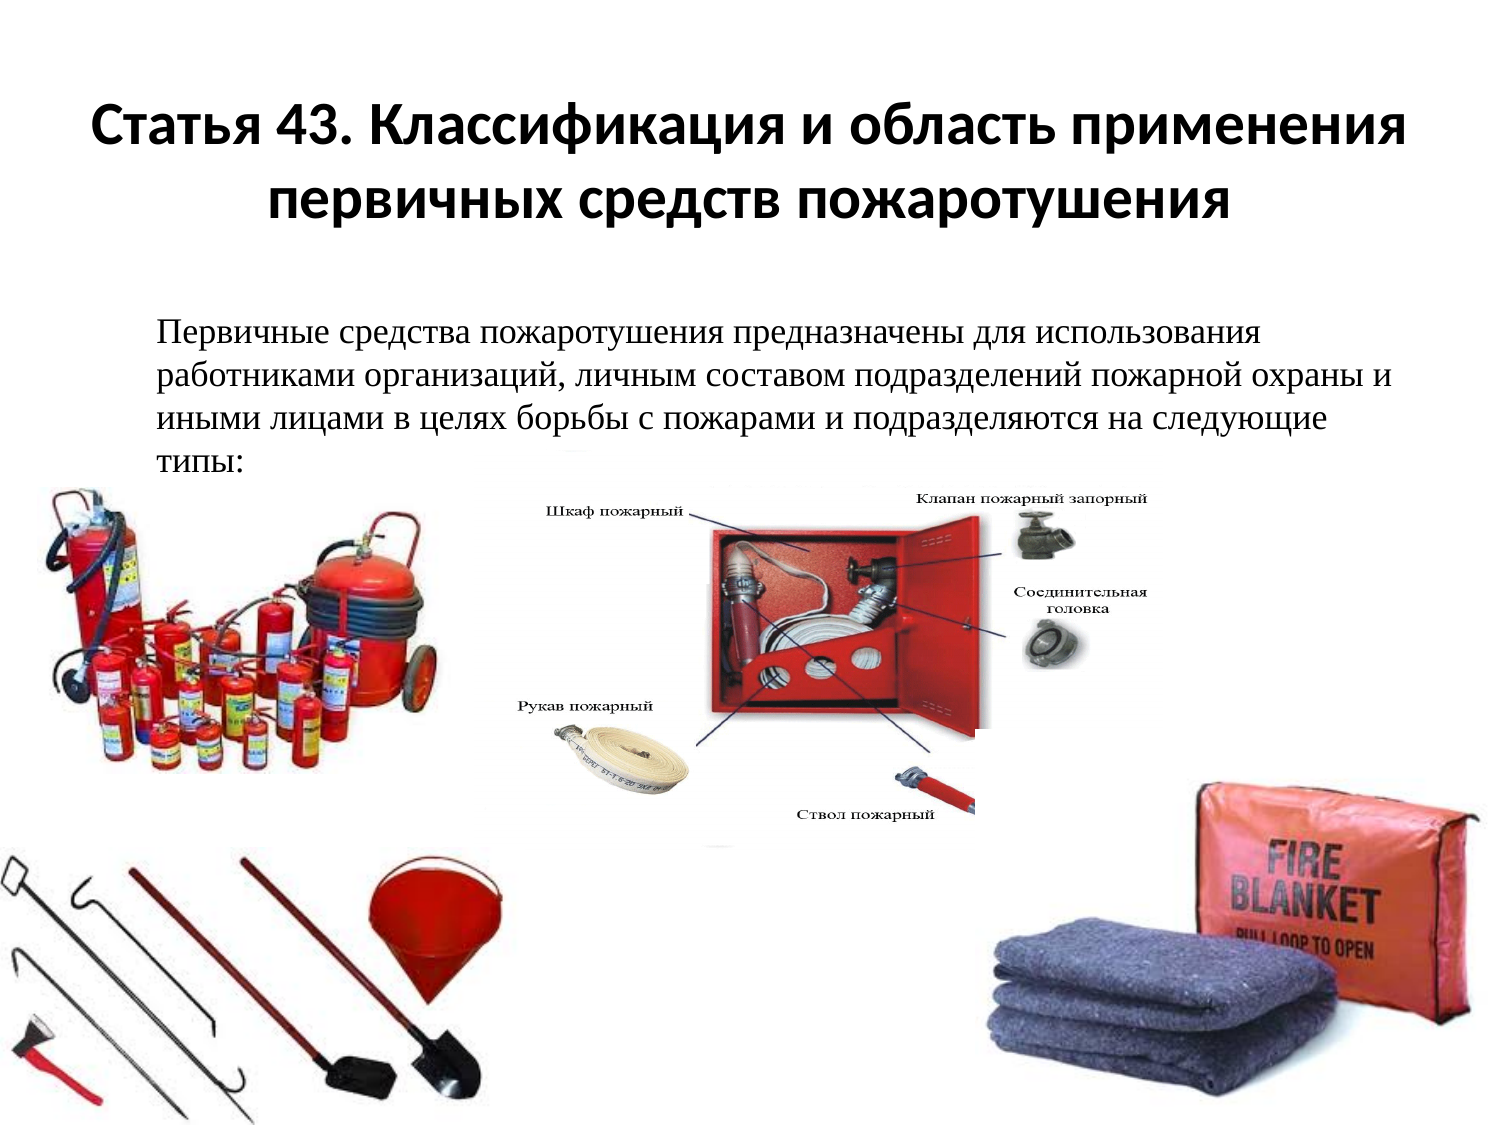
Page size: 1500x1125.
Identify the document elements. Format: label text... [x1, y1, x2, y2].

picture [0, 449, 1500, 1125]
list Первичные средства пожаротушения предназначены для использования работниками организаций, личным составом подразделений пожарной охраны и иными лицами в целях борьбы с пожарами и подразделяются на следующие типы: [87, 299, 1438, 488]
title Статья 43. Классификация и область применения первичных средств пожаротушения [75, 37, 1425, 350]
picture [37, 487, 468, 774]
